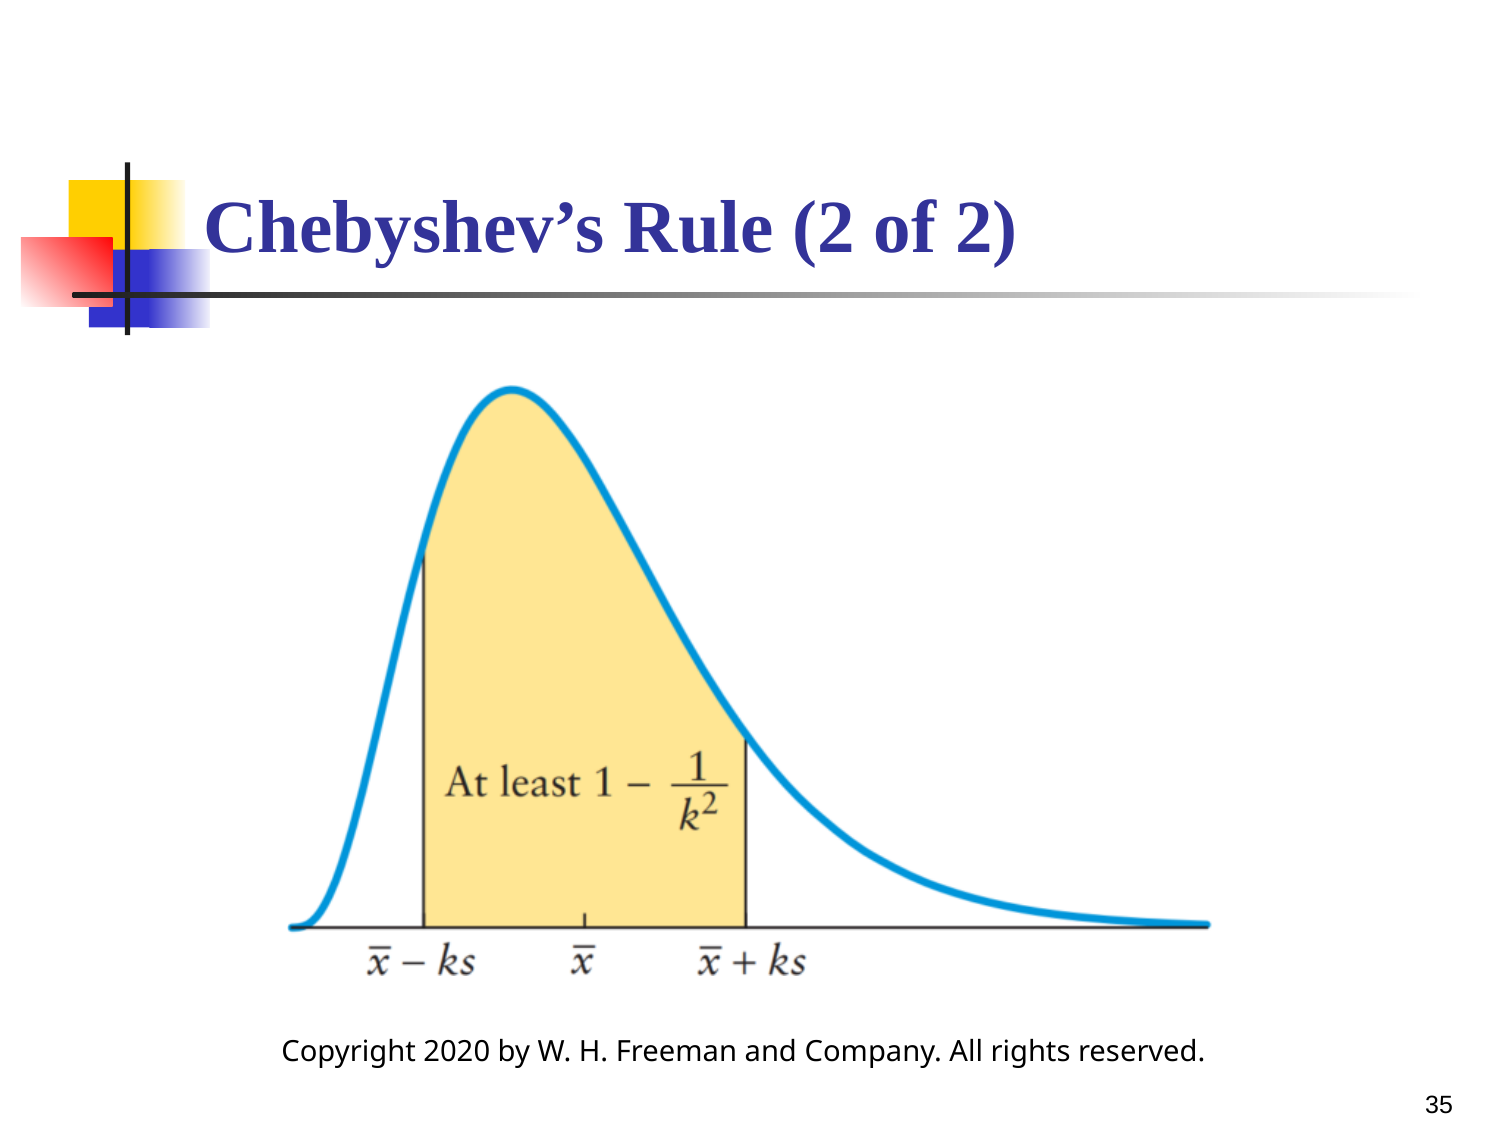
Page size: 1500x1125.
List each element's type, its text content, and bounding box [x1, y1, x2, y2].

title Chebyshev’s Rule (2 of 2) [188, 35, 1468, 275]
picture [287, 384, 1213, 976]
